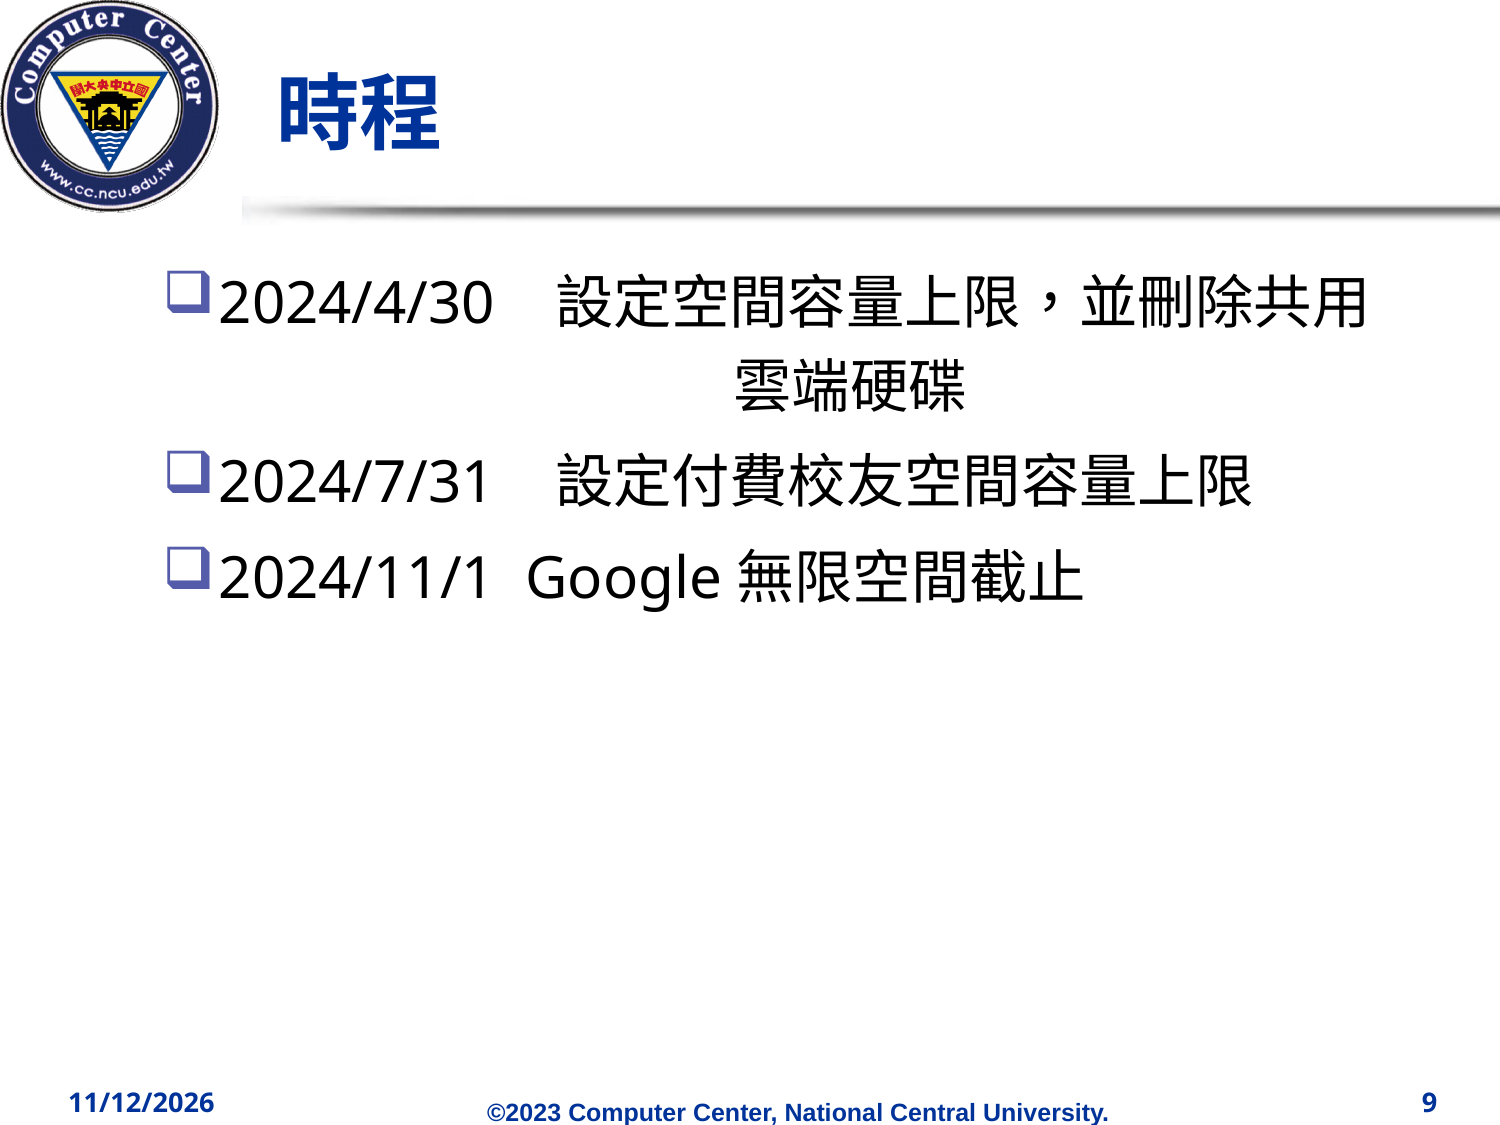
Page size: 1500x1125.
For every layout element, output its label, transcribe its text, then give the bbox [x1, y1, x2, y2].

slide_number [53, 1078, 366, 1125]
slide_number 9 [1139, 1078, 1453, 1125]
picture [0, 0, 219, 219]
list 2024/4/30 設定空間容量上限，並刪除共用 雲端硬碟 2024/7/31 設定付費校友空間容量上限 2024/11/1 Google無限空間截止 [147, 243, 1424, 1000]
title 時程 [261, 42, 1500, 179]
picture [242, 196, 1500, 225]
